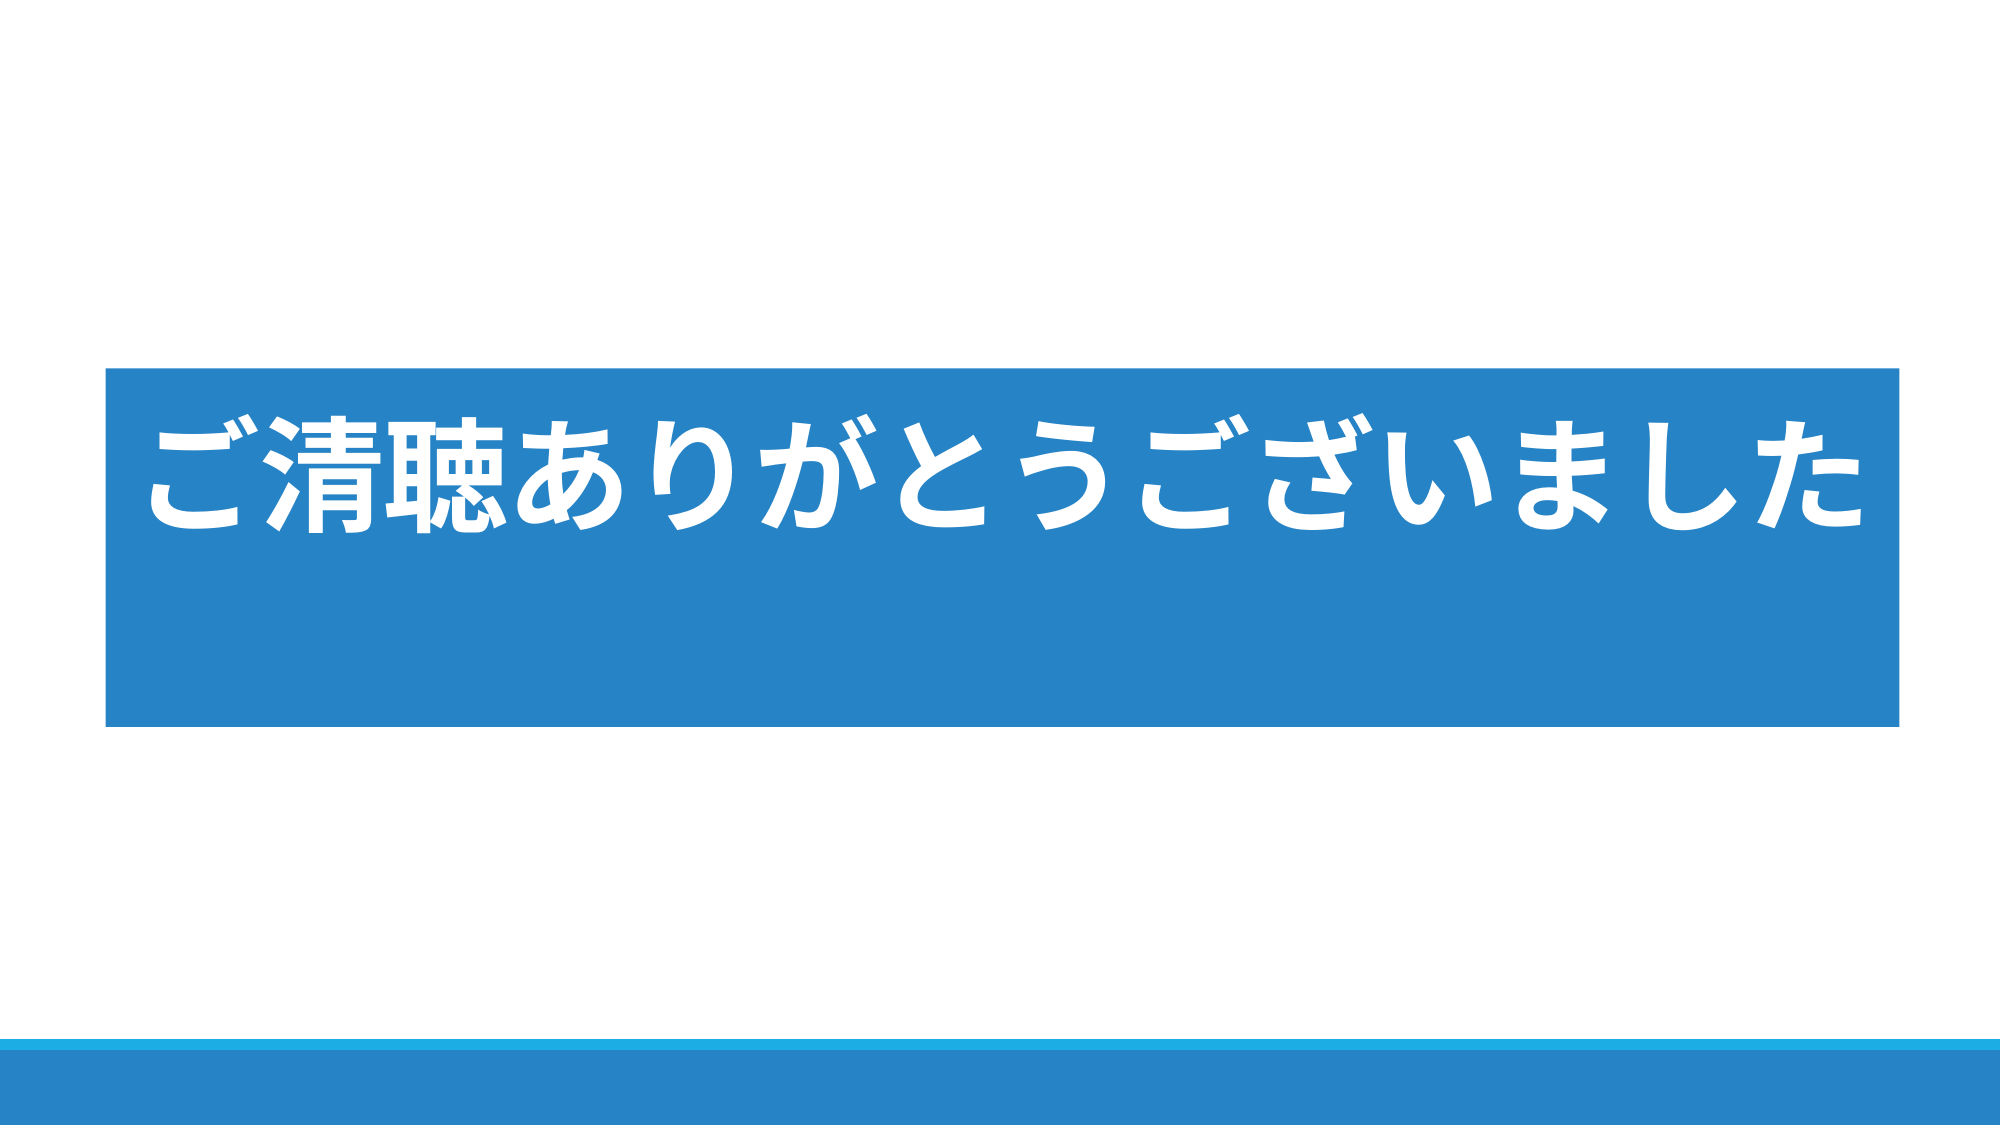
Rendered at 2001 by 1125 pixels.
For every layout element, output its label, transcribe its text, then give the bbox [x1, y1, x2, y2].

title ご清聴ありがとうございました [105, 368, 1900, 727]
